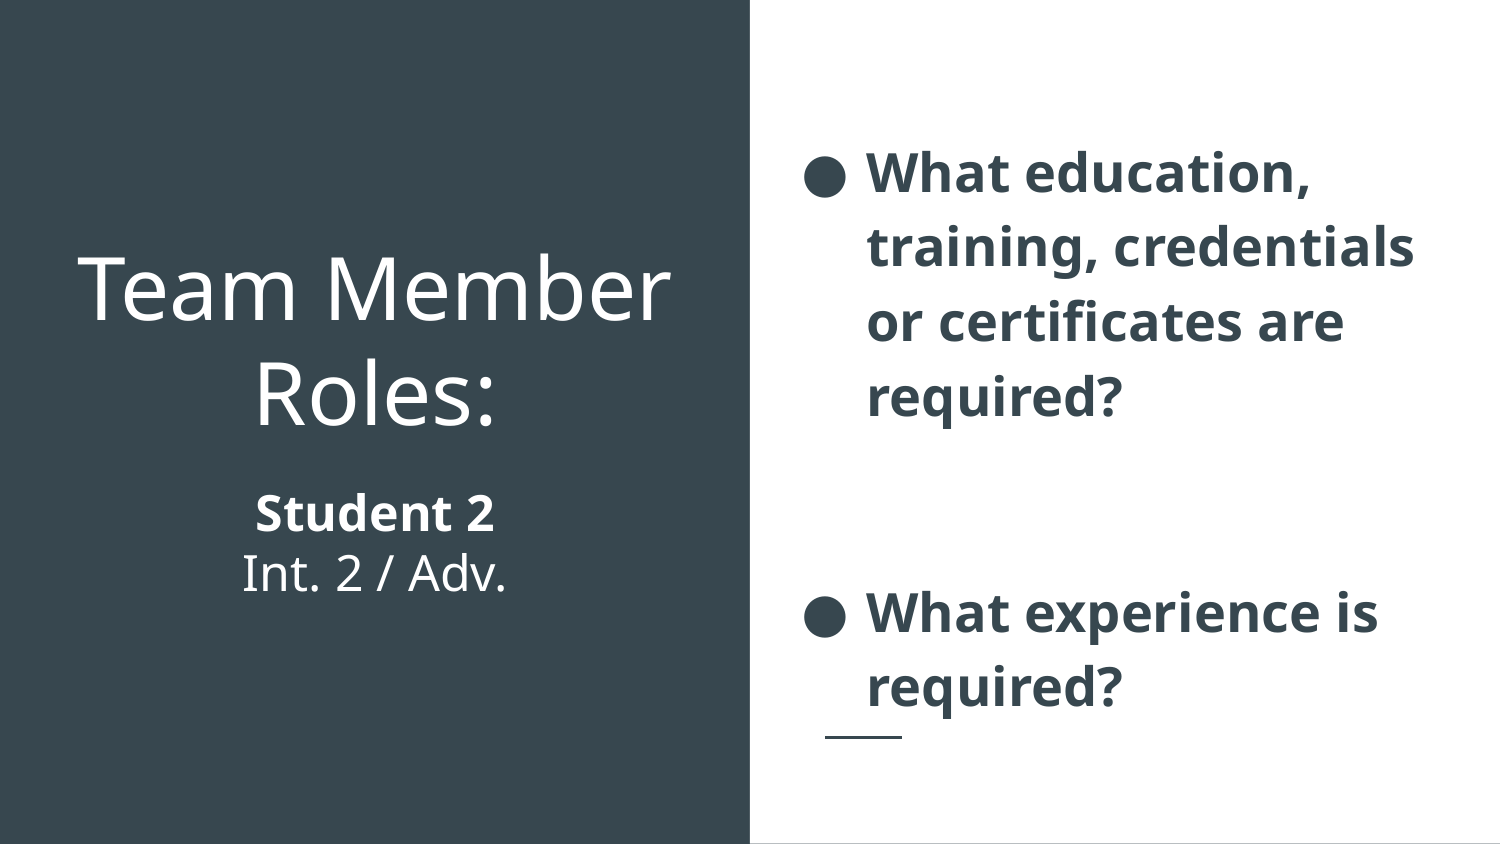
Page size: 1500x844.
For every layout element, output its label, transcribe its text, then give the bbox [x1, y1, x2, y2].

title Team Member Roles: [43, 177, 708, 458]
subtitle Student 2 Int. 2 / Adv. [43, 466, 708, 688]
list What education, training, credentials or certificates are required? What experience is required? [776, 36, 1440, 810]
